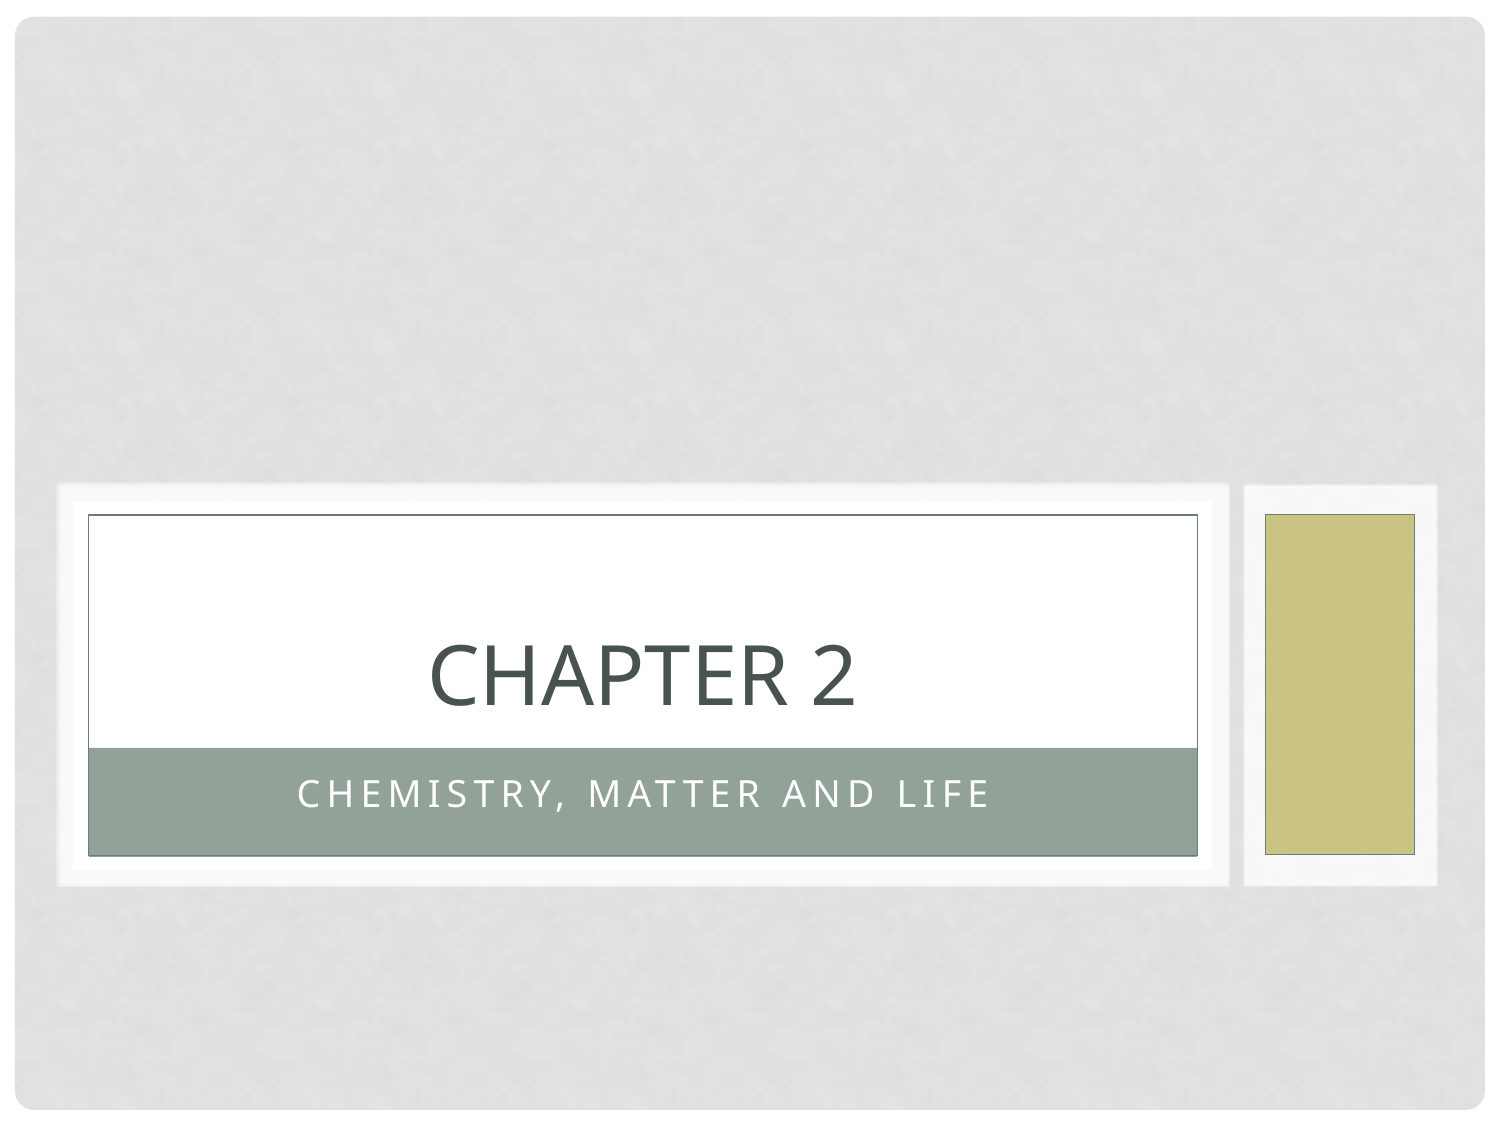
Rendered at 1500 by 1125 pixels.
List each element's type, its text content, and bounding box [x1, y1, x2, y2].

subtitle Chemistry, Matter and Life [105, 762, 1181, 838]
title Chapter 2 [99, 529, 1187, 730]
